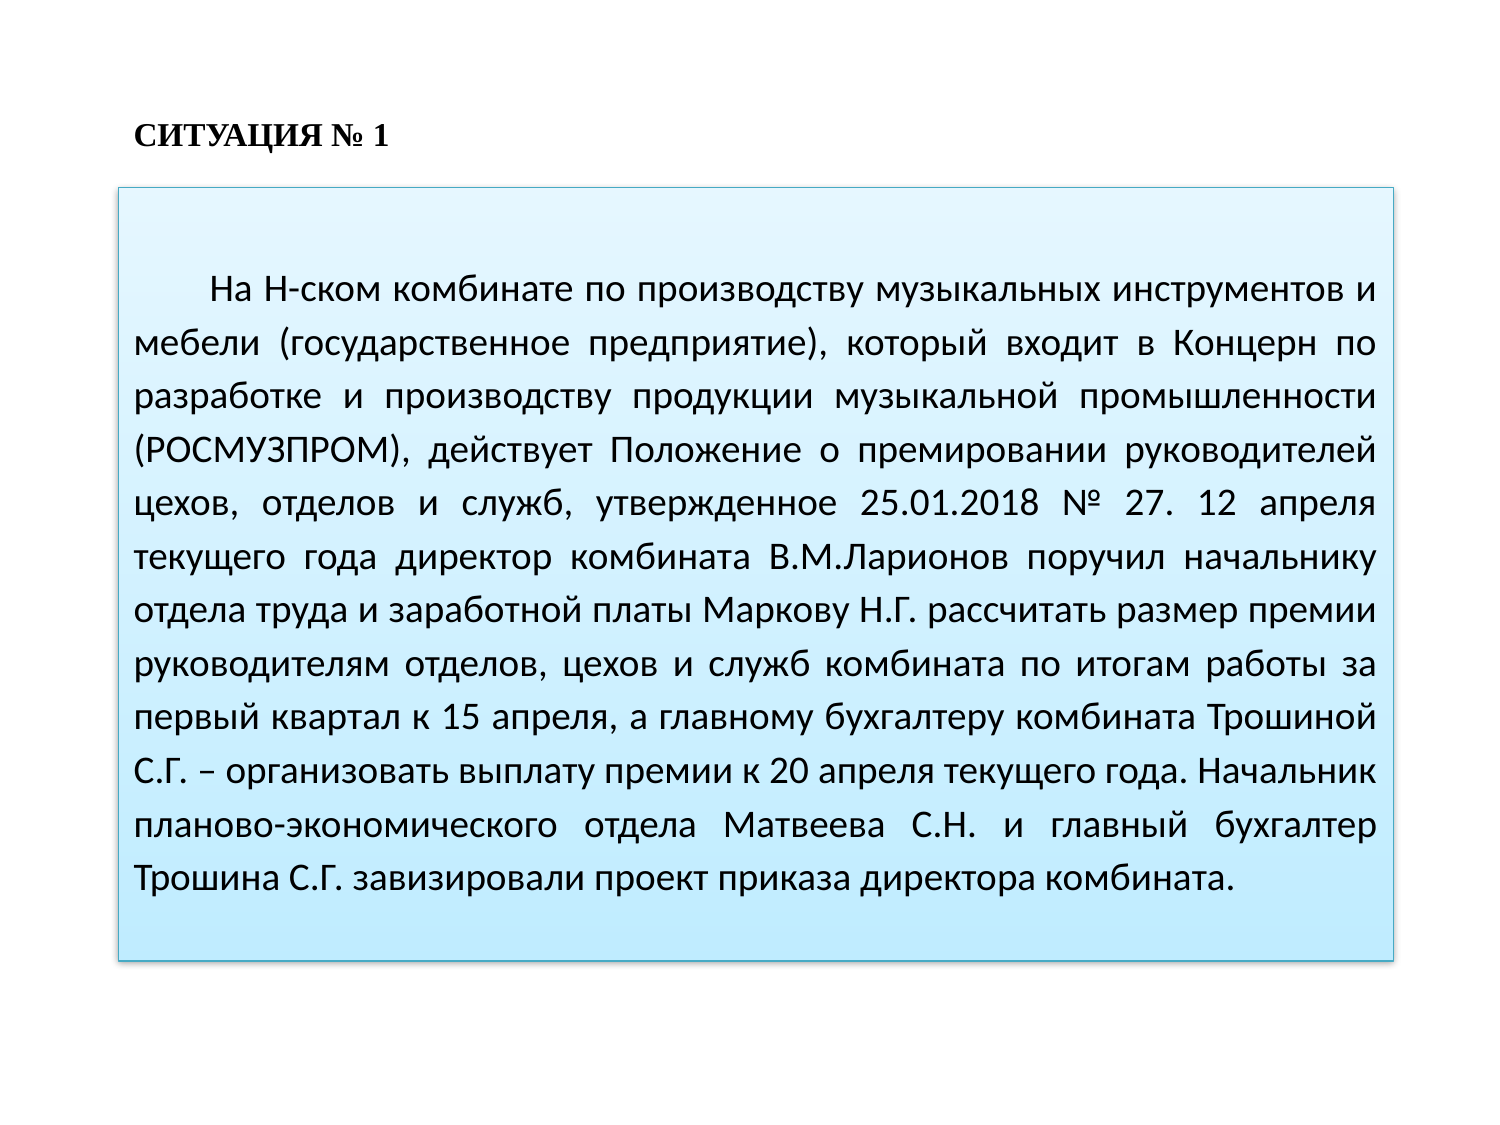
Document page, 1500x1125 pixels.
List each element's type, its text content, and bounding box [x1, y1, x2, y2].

list На Н-ском комбинате по производству музыкальных инструментов и мебели (государственное предприятие), который входит в Концерн по разработке и производству продукции музыкальной промышленности (РОСМУЗПРОМ), действует Положение о премировании руководителей цехов, отделов и служб, утвержденное 25.01.2018 № 27. 12 апреля текущего года директор комбината В.М.Ларионов поручил начальнику отдела труда и заработной платы Маркову Н.Г. рассчитать размер премии руководителям отделов, цехов и служб комбината по итогам работы за первый квартал к 15 апреля, а главному бухгалтеру комбината Трошиной С.Г. – организовать выплату премии к 20 апреля текущего года. Начальник планово-экономического отдела Матвеева С.Н. и главный бухгалтер Трошина С.Г. завизировали проект приказа директора комбината. [118, 187, 1394, 962]
title Ситуация № 1 [118, 105, 1394, 176]
